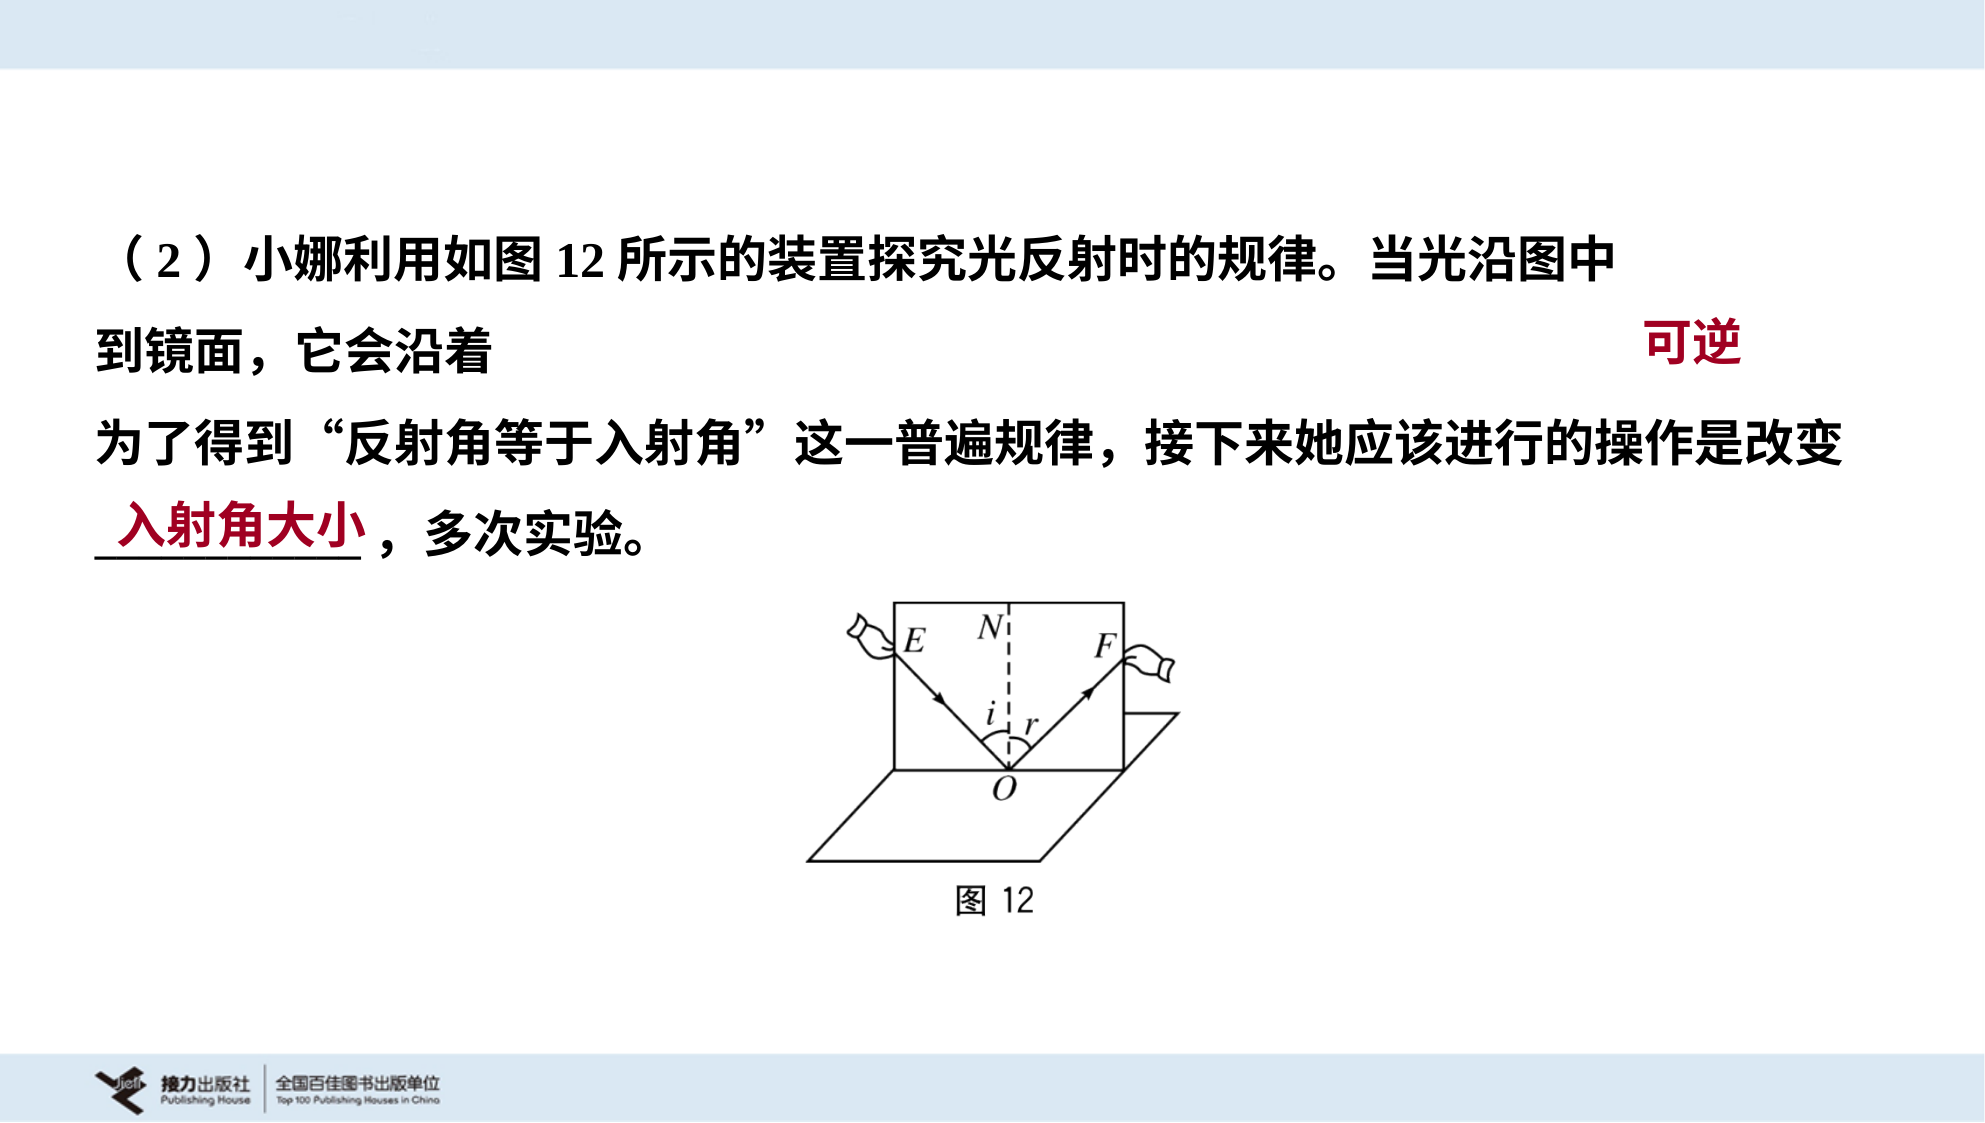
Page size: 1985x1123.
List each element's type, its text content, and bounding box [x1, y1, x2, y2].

picture [0, 0, 1985, 1122]
text_box 入射角大小 [97, 466, 385, 554]
text_box 可逆 [1624, 283, 1761, 371]
